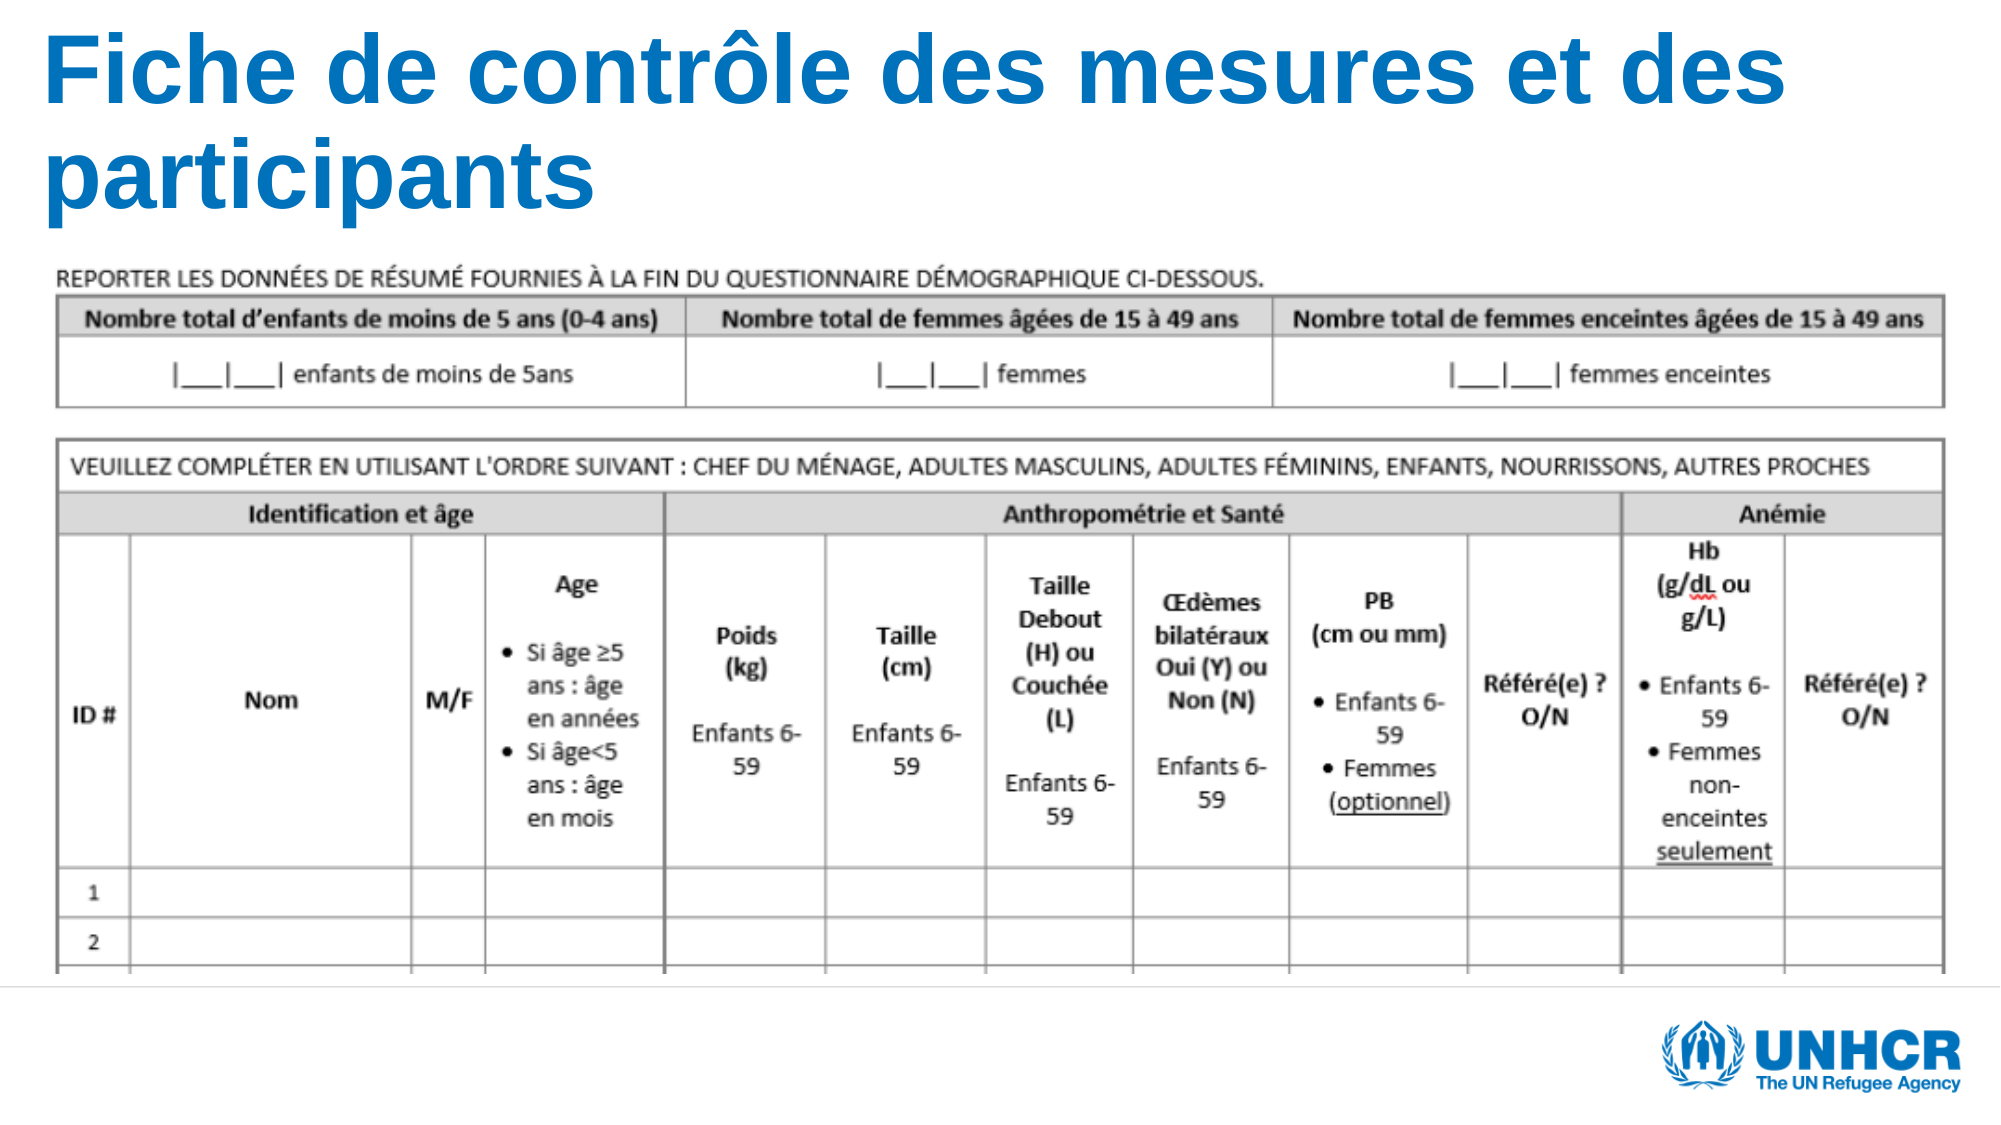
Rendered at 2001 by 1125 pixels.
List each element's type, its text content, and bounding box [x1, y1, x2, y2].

picture [0, 0, 2001, 1125]
title Fiche de contrôle des mesures et des participants [42, 18, 1958, 231]
